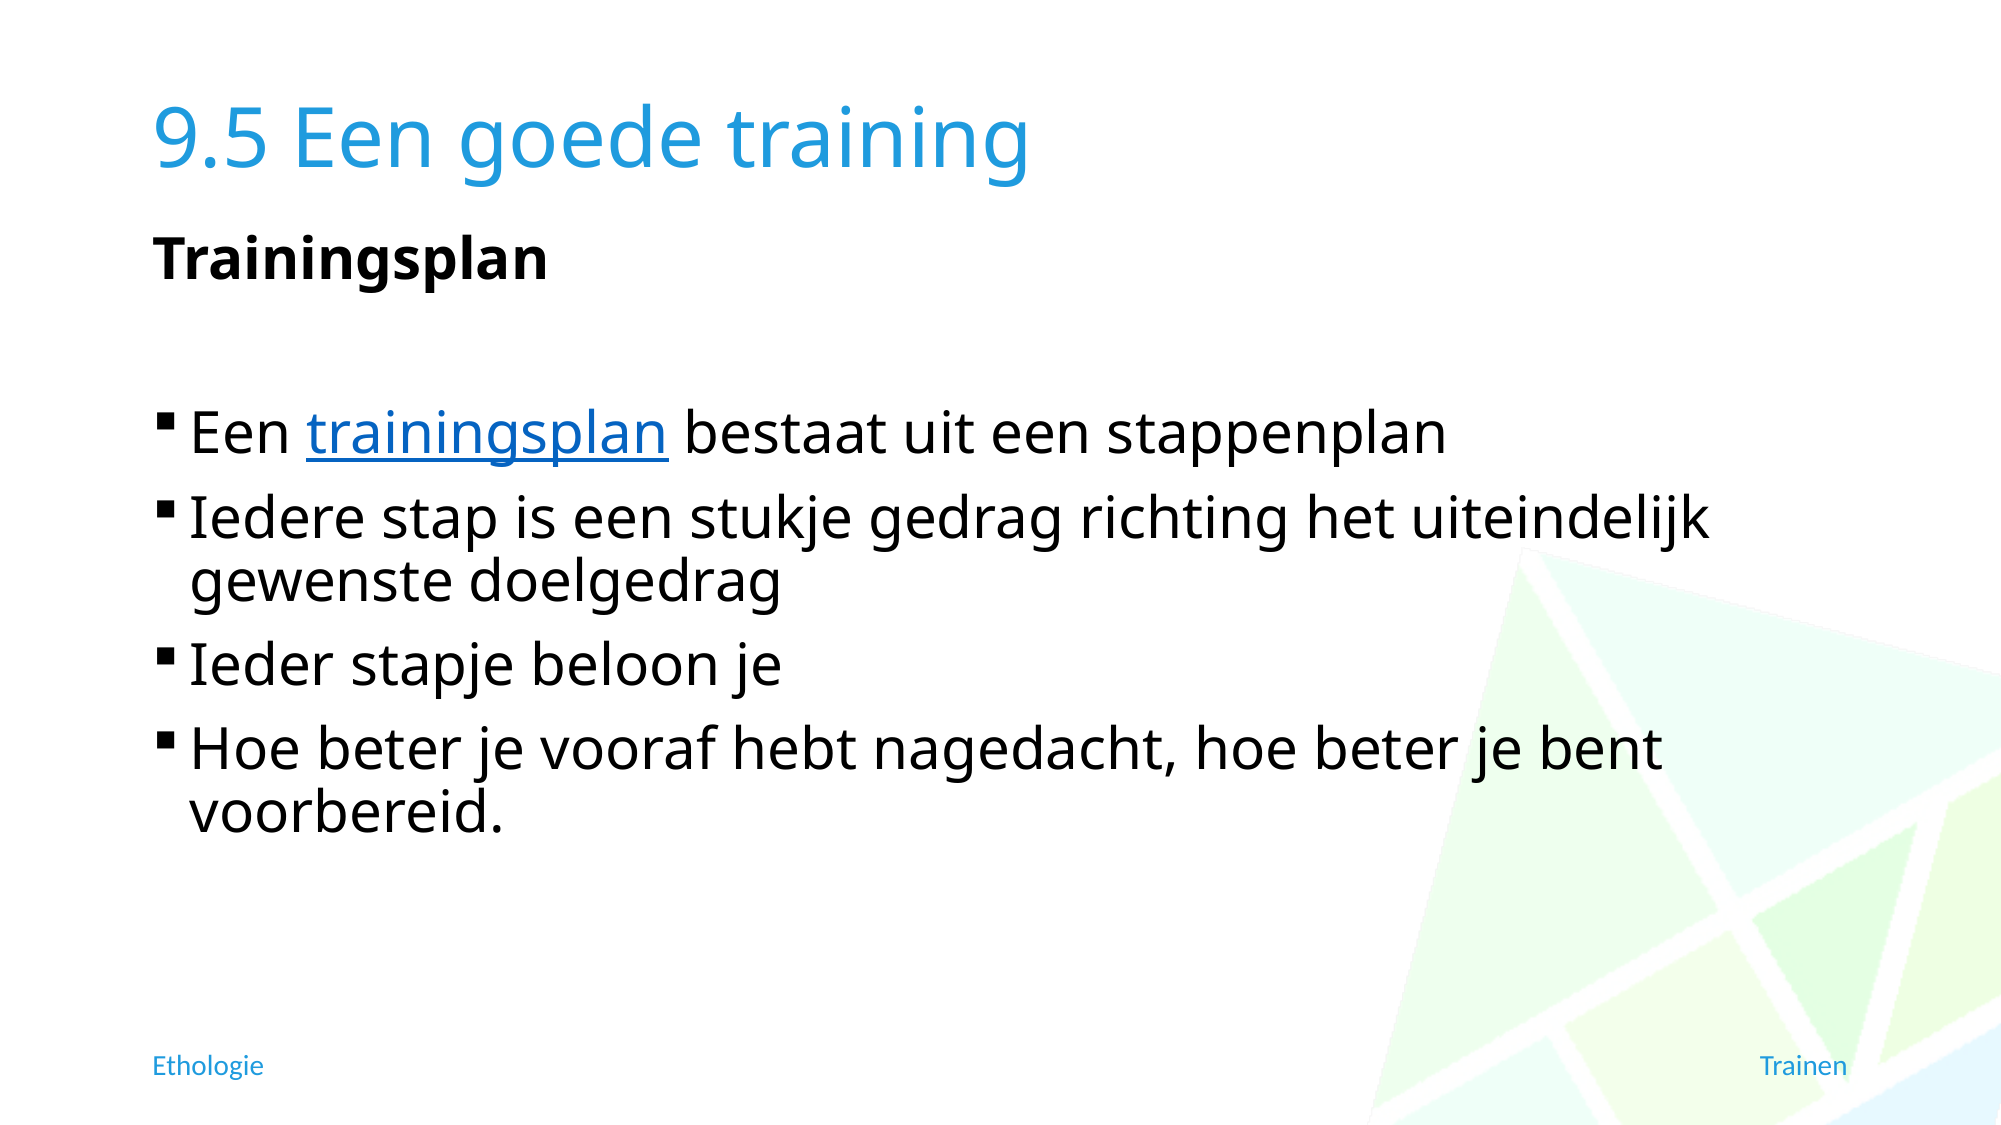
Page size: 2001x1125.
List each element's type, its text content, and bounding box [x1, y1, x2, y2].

list Ethologie [137, 1042, 588, 1103]
list Trainingsplan Een trainingsplan bestaat uit een stappenplan Iedere stap is een stukje gedrag richting het uiteindelijk gewenste doelgedrag Ieder stapje beloon je Hoe beter je vooraf hebt nagedacht, hoe beter je bent voorbereid. [137, 221, 1863, 1014]
title 9.5 Een goede training [137, 59, 1863, 221]
list Trainen [1412, 1042, 1863, 1103]
